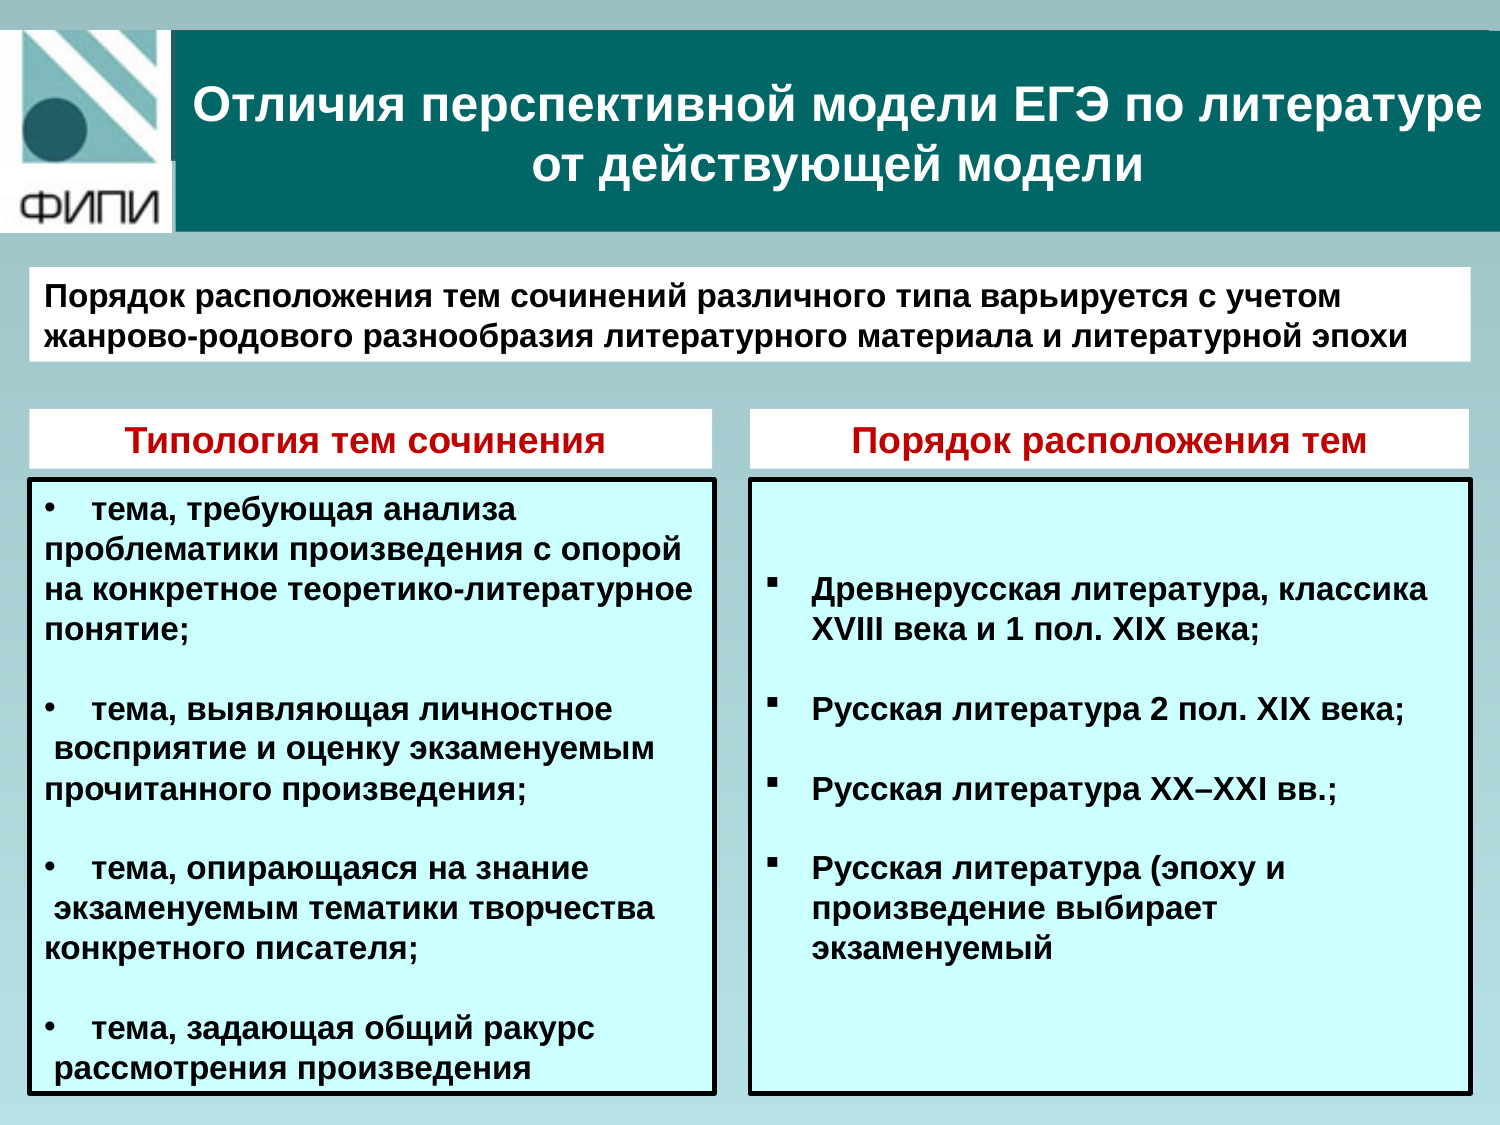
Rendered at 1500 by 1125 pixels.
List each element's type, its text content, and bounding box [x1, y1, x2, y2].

text_box Порядок расположения тем [750, 408, 1469, 469]
text_box Типология тем сочинения [29, 408, 713, 469]
text_box тема, требующая анализа проблематики произведения с опорой на конкретное теоретико-литературное понятие; тема, выявляющая личностное восприятие и оценку экзаменуемым прочитанного произведения; тема, опирающаяся на знание экзаменуемым тематики творчества конкретного писателя; тема, задающая общий ракурс рассмотрения произведения [29, 479, 715, 1094]
picture [0, 30, 175, 233]
text_box Древнерусская литература, классика ХVIII века и 1 пол. ХIХ века; Русская литература 2 пол. ХIХ века; Русская литература ХХ–ХХI вв.; Русская литература (эпоху и произведение выбирает экзаменуемый [750, 479, 1471, 1094]
title Отличия перспективной модели ЕГЭ по литературе от действующей модели [175, 30, 1500, 232]
text_box Порядок расположения тем сочинений различного типа варьируется с учетом жанрово-родового разнообразия литературного материала и литературной эпохи [29, 267, 1471, 362]
